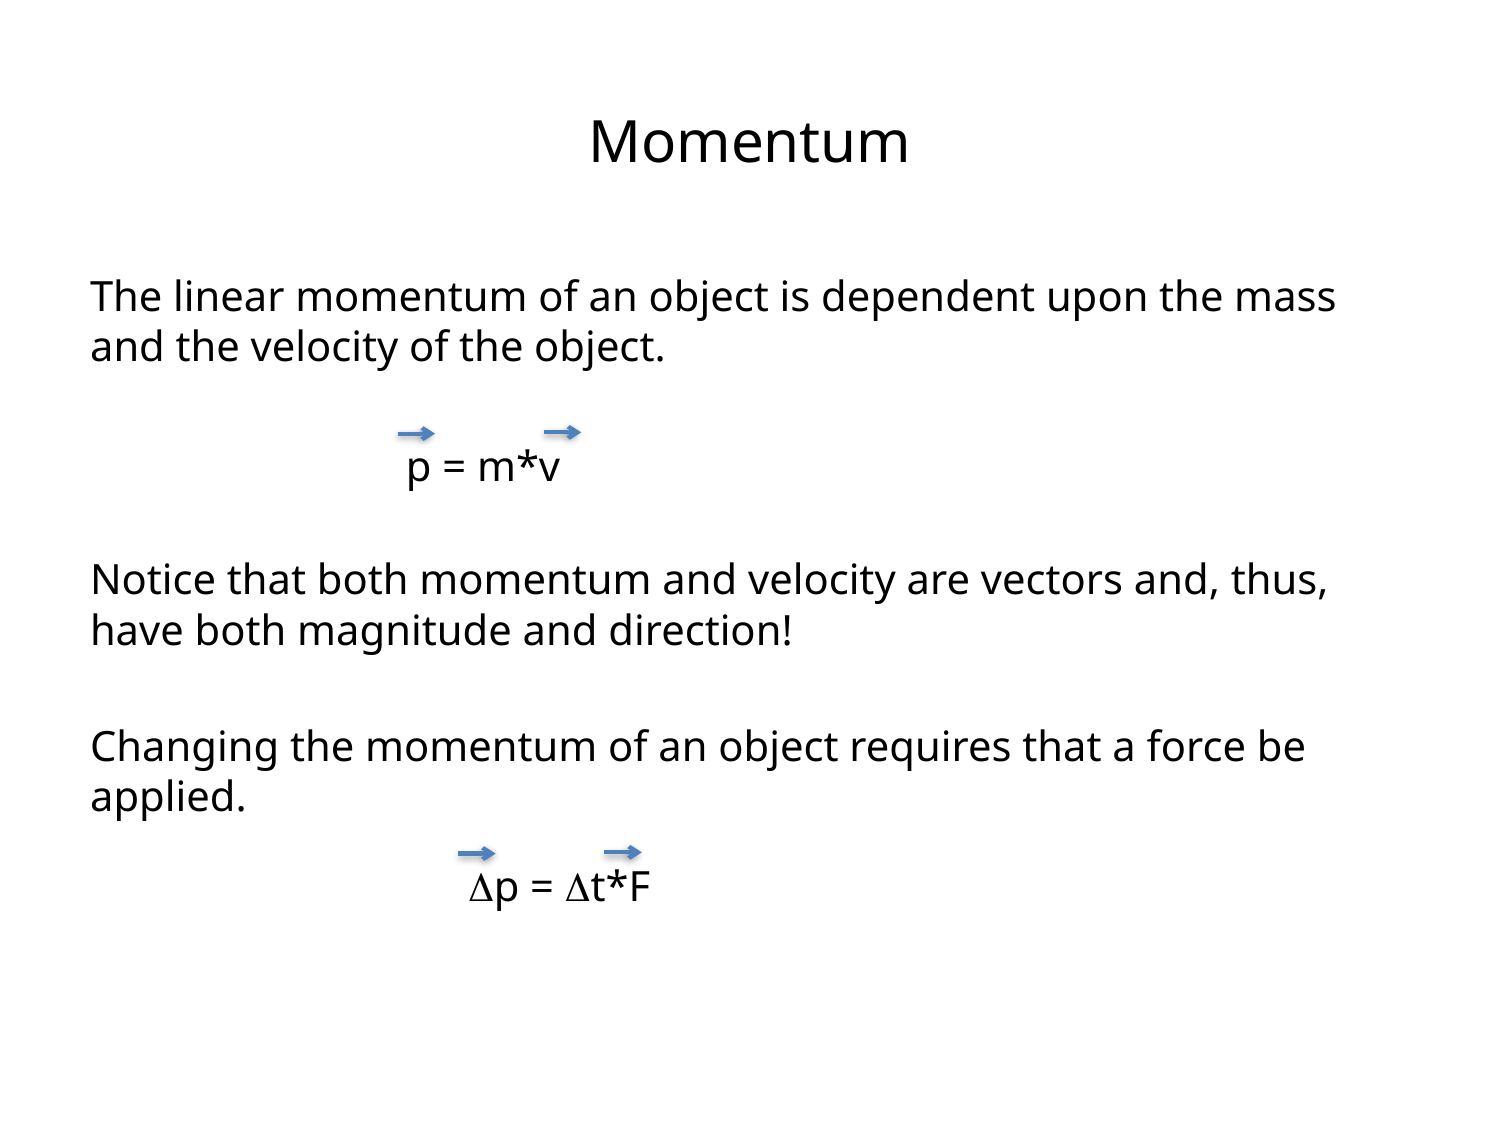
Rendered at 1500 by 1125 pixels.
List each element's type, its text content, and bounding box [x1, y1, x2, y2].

text_box Dp = Dt*F [453, 852, 666, 918]
list The linear momentum of an object is dependent upon the mass and the velocity of the object. Notice that both momentum and velocity are vectors and, thus, have both magnitude and direction! Changing the momentum of an object requires that a force be applied. [75, 262, 1425, 1005]
text_box p = m*v [391, 432, 576, 498]
title Momentum [75, 45, 1425, 233]
